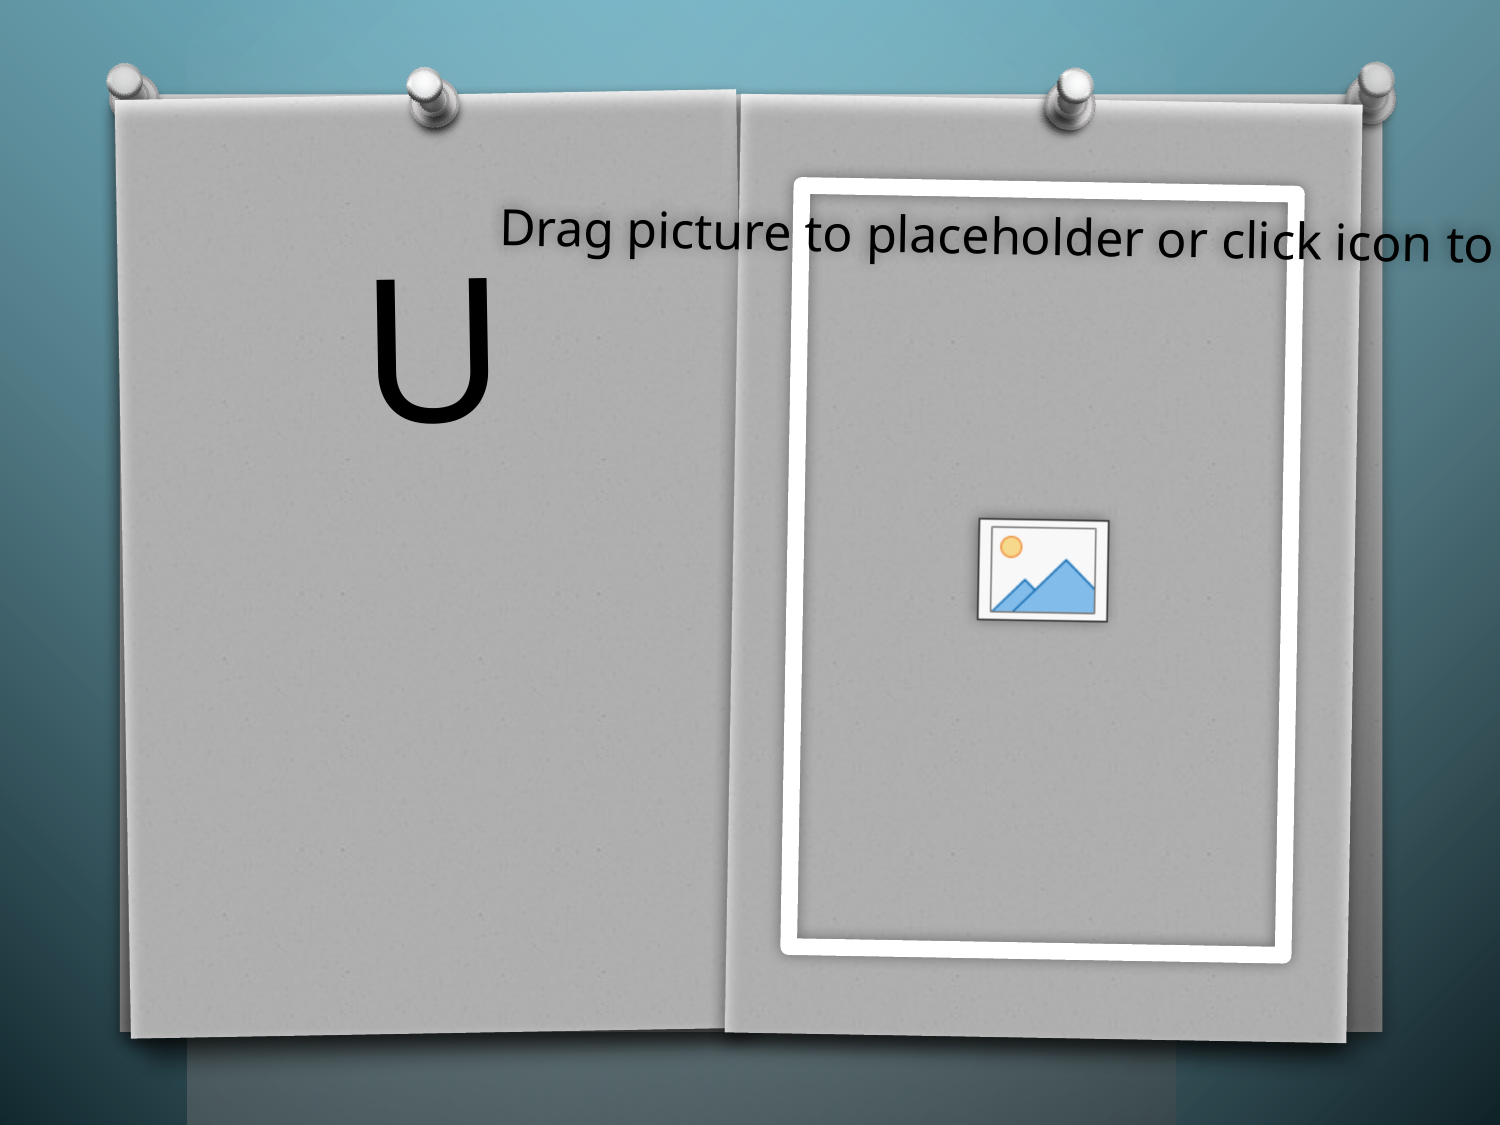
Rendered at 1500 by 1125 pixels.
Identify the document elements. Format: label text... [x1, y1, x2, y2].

picture [803, 197, 1282, 943]
picture [375, 33, 497, 157]
picture [1016, 41, 1138, 162]
title U [179, 222, 687, 475]
